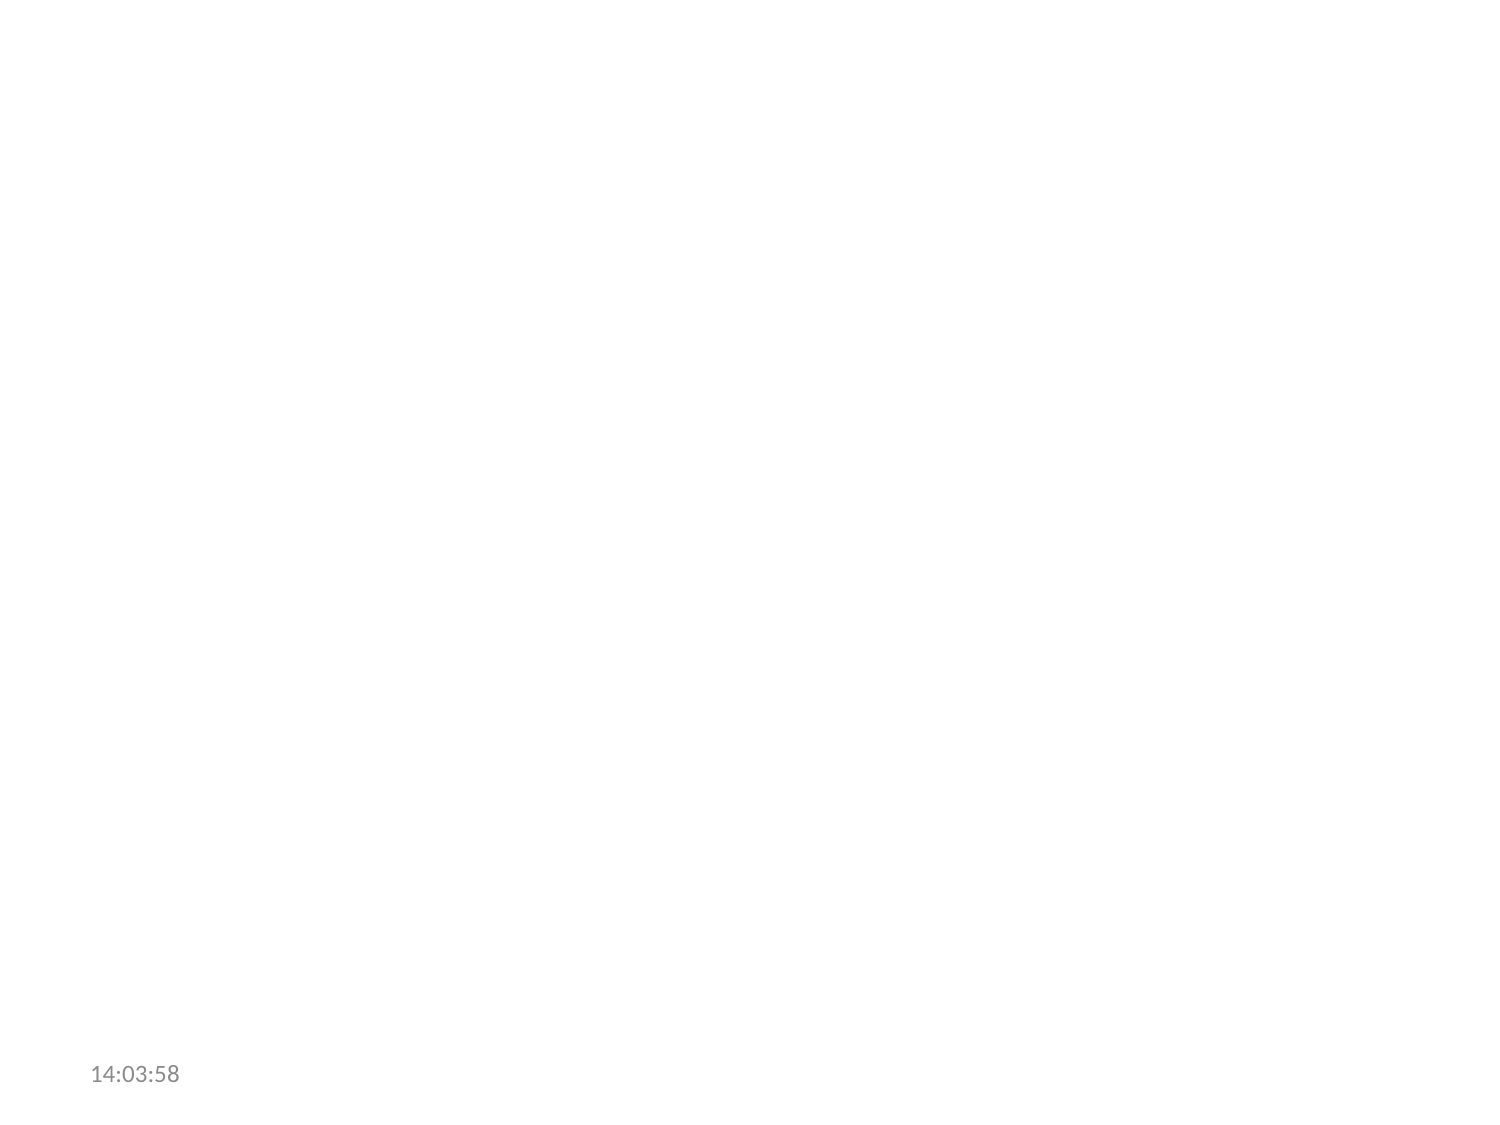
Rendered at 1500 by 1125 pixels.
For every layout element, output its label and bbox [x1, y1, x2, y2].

slide_number [75, 1042, 425, 1103]
